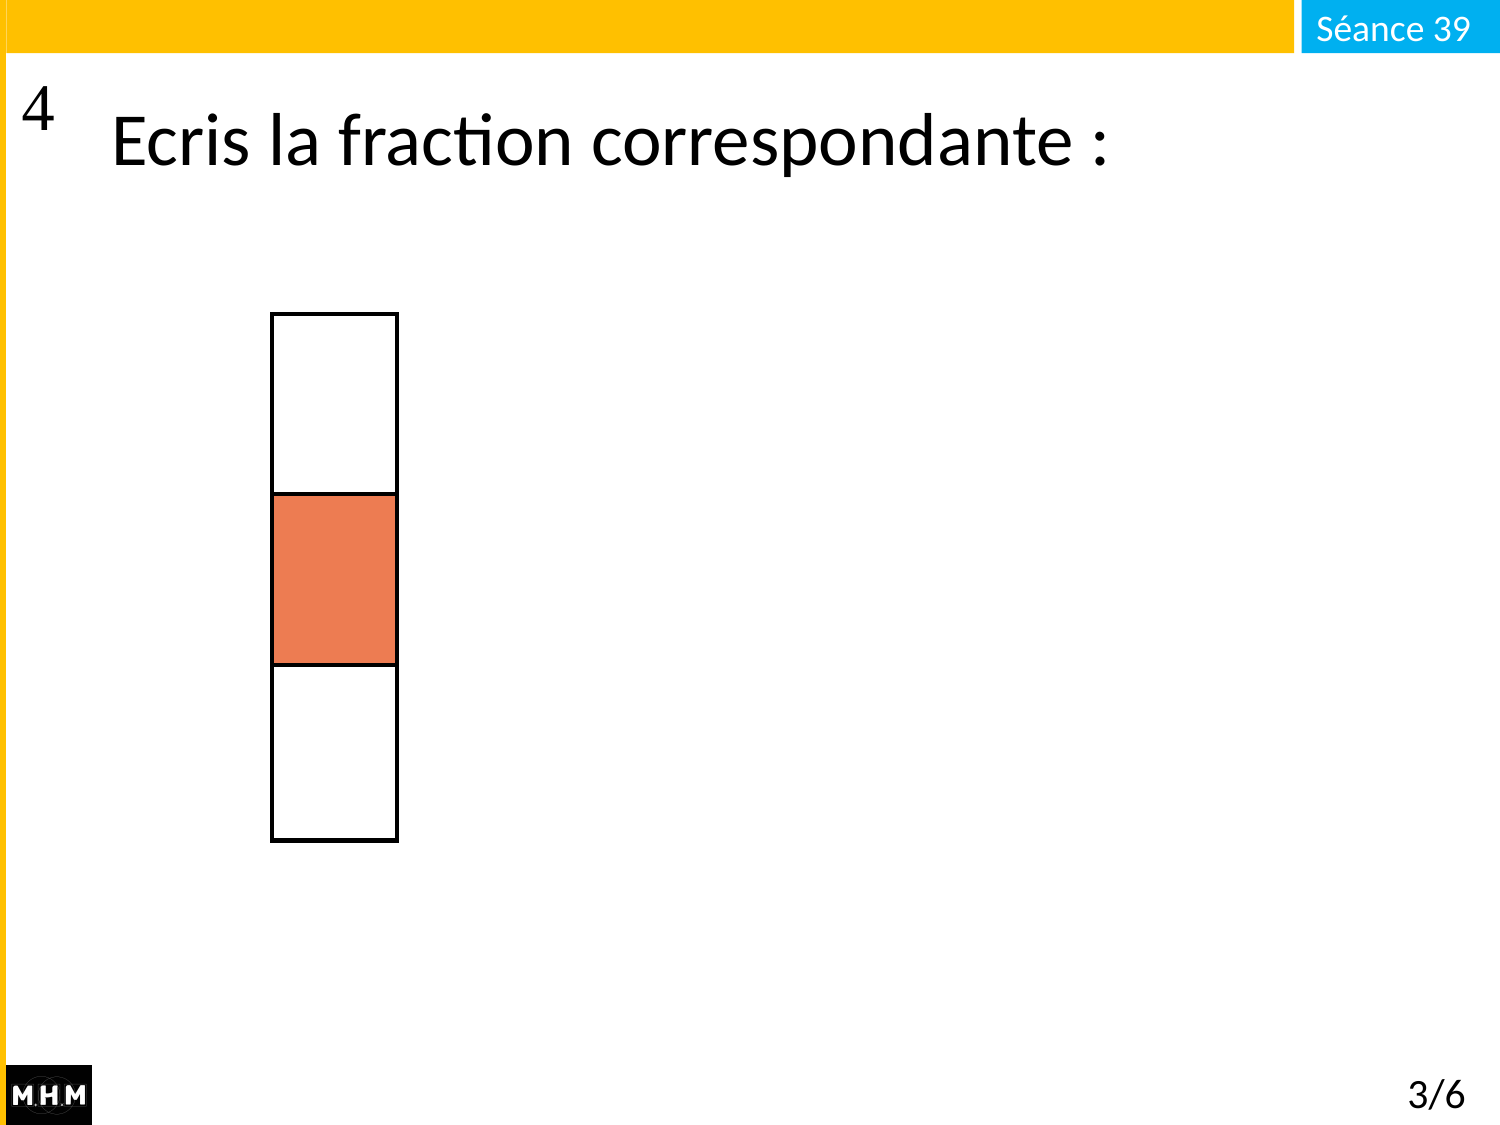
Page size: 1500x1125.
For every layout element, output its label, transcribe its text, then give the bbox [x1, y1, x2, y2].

list 3/6 [1373, 1064, 1500, 1125]
picture [262, 304, 438, 856]
title Ecris la fraction correspondante : [96, 60, 1391, 223]
picture [6, 1065, 92, 1125]
